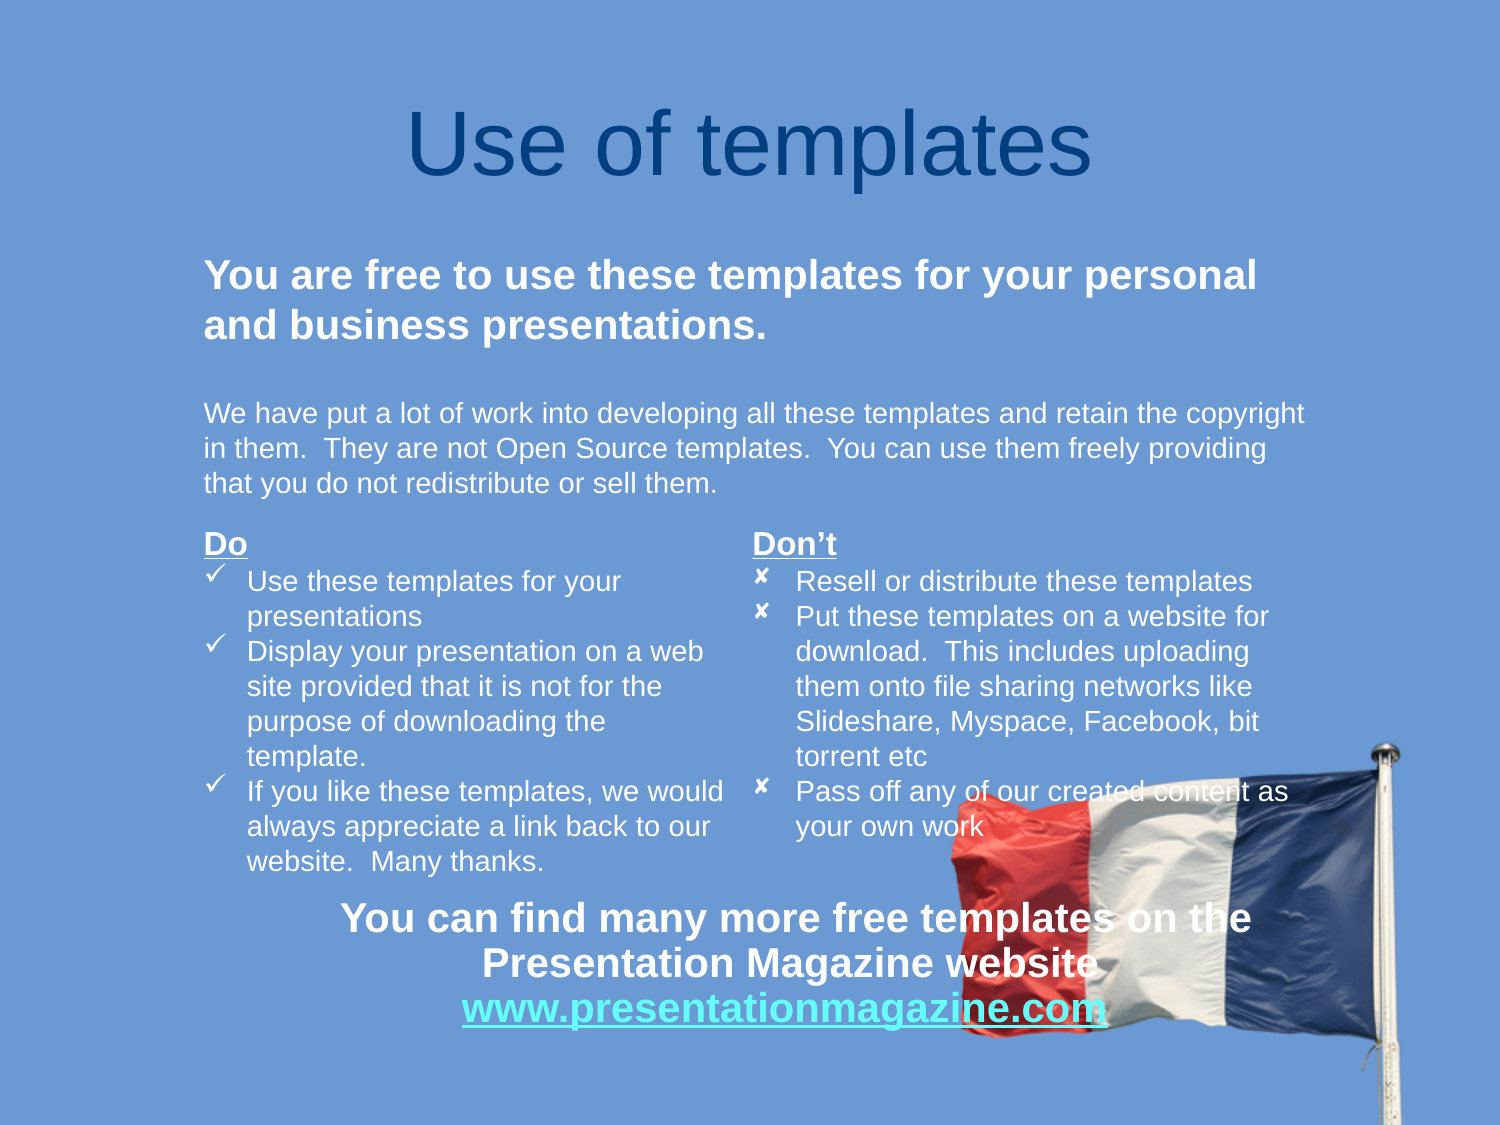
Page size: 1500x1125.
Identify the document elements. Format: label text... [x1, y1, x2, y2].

picture [911, 707, 1500, 1125]
text_box We have put a lot of work into developing all these templates and retain the copyright in them. They are not Open Source templates. You can use them freely providing that you do not redistribute or sell them. [188, 387, 1325, 507]
text_box You are free to use these templates for your personal and business presentations. [188, 240, 1329, 355]
text_box Don’t Resell or distribute these templates Put these templates on a website for download. This includes uploading them onto file sharing networks like Slideshare, Myspace, Facebook, bit torrent etc Pass off any of our created content as your own work [737, 515, 1335, 850]
text_box Do Use these templates for your presentations Display your presentation on a web site provided that it is not for the purpose of downloading the template. If you like these templates, we would always appreciate a link back to our website. Many thanks. [188, 515, 749, 889]
title Use of templates [75, 45, 1425, 233]
text_box You can find many more free templates on the Presentation Magazine website www.presentationmagazine.com [171, 889, 1347, 1040]
text_box [88, 208, 1436, 1083]
